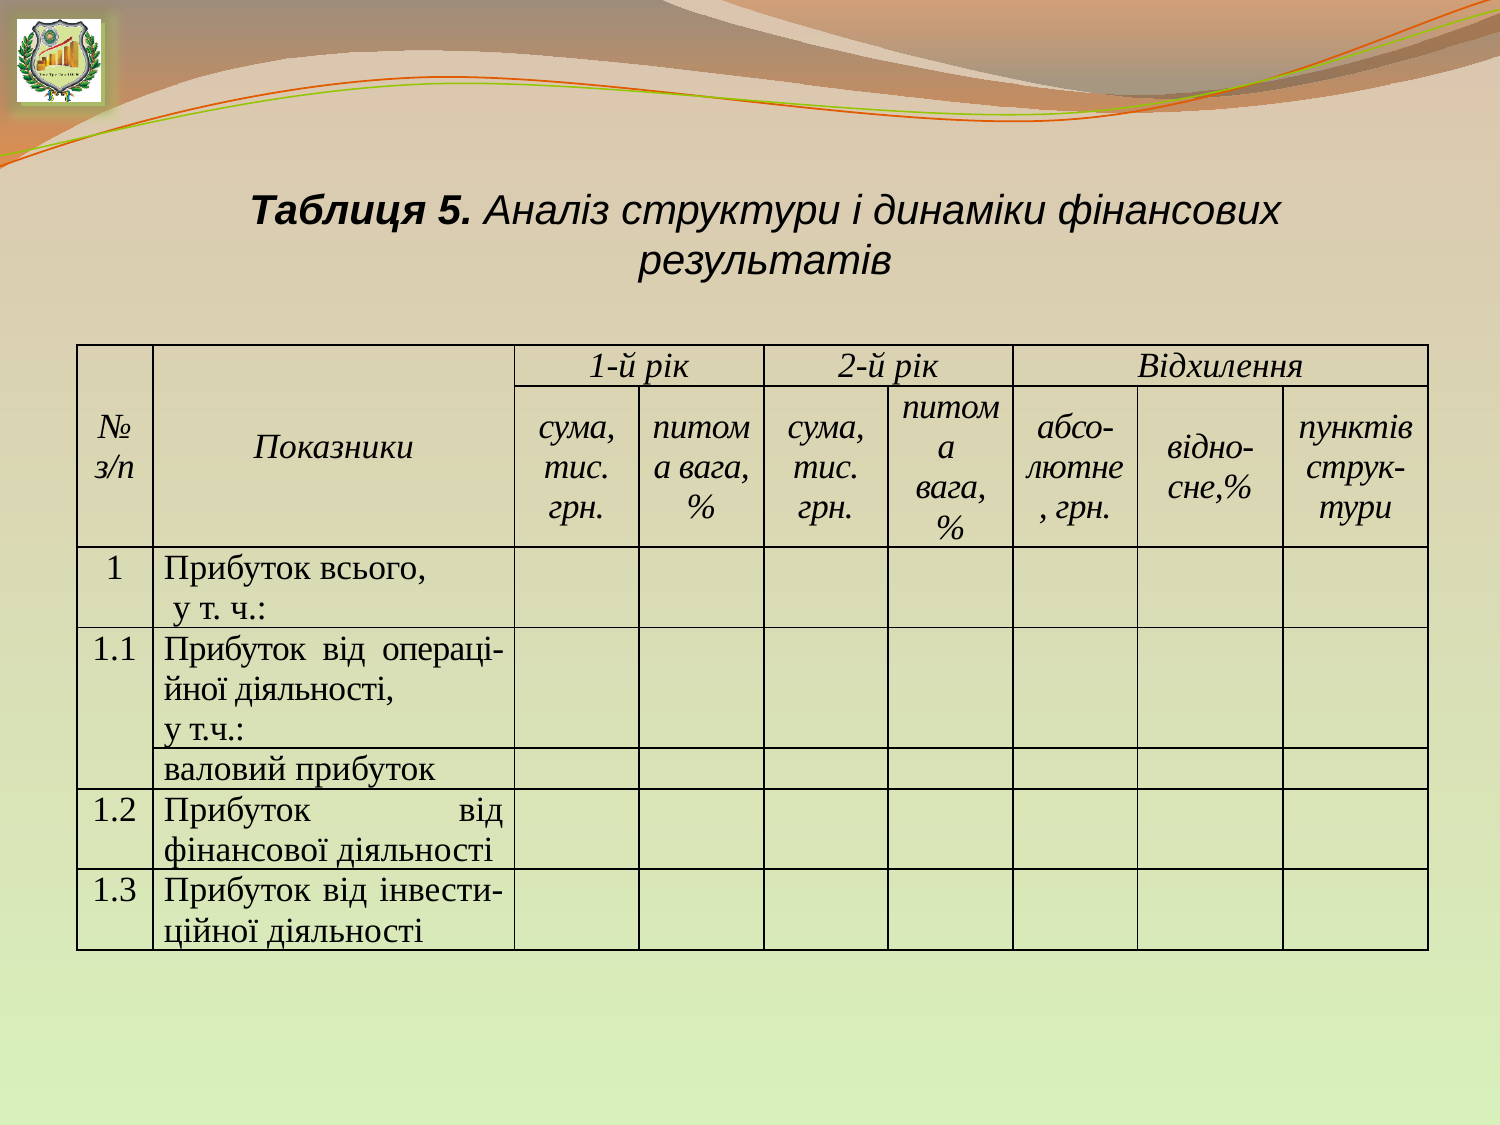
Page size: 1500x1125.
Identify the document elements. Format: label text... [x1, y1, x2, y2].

table_cell [515, 628, 638, 747]
table_cell [515, 790, 638, 868]
table_cell [765, 790, 887, 868]
table_cell [1138, 870, 1282, 949]
table_cell [765, 749, 887, 788]
table_cell [1284, 870, 1427, 949]
table_cell [1138, 790, 1282, 868]
table_header 2-й рік [765, 346, 1012, 385]
table_cell [1014, 548, 1137, 627]
table_cell [1284, 548, 1427, 627]
table_cell [889, 790, 1012, 868]
table_cell [640, 628, 763, 747]
table_cell Прибуток від фінансової діяльності [154, 790, 514, 868]
table_cell Прибуток всього, у т. ч.: [154, 548, 514, 627]
table_cell [889, 749, 1012, 788]
table_cell [640, 870, 763, 949]
table_cell [640, 749, 763, 788]
table_cell пунктів струк-тури [1284, 387, 1427, 546]
table_cell [1014, 790, 1137, 868]
table_cell [1138, 548, 1282, 627]
table_cell [1138, 628, 1282, 747]
table_cell валовий прибуток [154, 749, 514, 788]
table_cell [765, 870, 887, 949]
table_header № з/п [78, 346, 152, 546]
table_cell [1014, 628, 1137, 747]
table_cell 1 [78, 548, 152, 627]
table_cell абсо-лютне, грн. [1014, 387, 1137, 546]
picture [17, 18, 101, 102]
table_cell питома вага, % [640, 387, 763, 546]
table_cell [889, 870, 1012, 949]
table_cell 1.1 [78, 628, 152, 788]
text_box Таблиця 5. Аналіз структури і динаміки фінансових результатів [109, 175, 1421, 291]
table_cell Прибуток від операці-йної діяльності, у т.ч.: [154, 628, 514, 747]
table_cell [1014, 749, 1137, 788]
table_cell 1.3 [78, 870, 152, 949]
table_header Відхилення [1014, 346, 1427, 385]
table_cell [1138, 749, 1282, 788]
table_cell [889, 548, 1012, 627]
table_cell [1284, 628, 1427, 747]
table_cell [765, 548, 887, 627]
table_cell [1014, 870, 1137, 949]
table_cell [765, 628, 887, 747]
table_cell [515, 749, 638, 788]
table_cell сума, тис. грн. [765, 387, 887, 546]
table_cell [889, 628, 1012, 747]
table_cell [640, 548, 763, 627]
table_cell [515, 548, 638, 627]
table_header 1-й рік [515, 346, 763, 385]
table_cell відно-сне,% [1138, 387, 1282, 546]
table_cell [640, 790, 763, 868]
table_cell питома вага, % [889, 387, 1012, 546]
table_cell сума, тис. грн. [515, 387, 638, 546]
table_cell [515, 870, 638, 949]
table_cell Прибуток від інвести-ційної діяльності [154, 870, 514, 949]
table_cell 1.2 [78, 790, 152, 868]
table_cell [1284, 790, 1427, 868]
table_cell [1284, 749, 1427, 788]
table_header Показники [154, 346, 514, 546]
